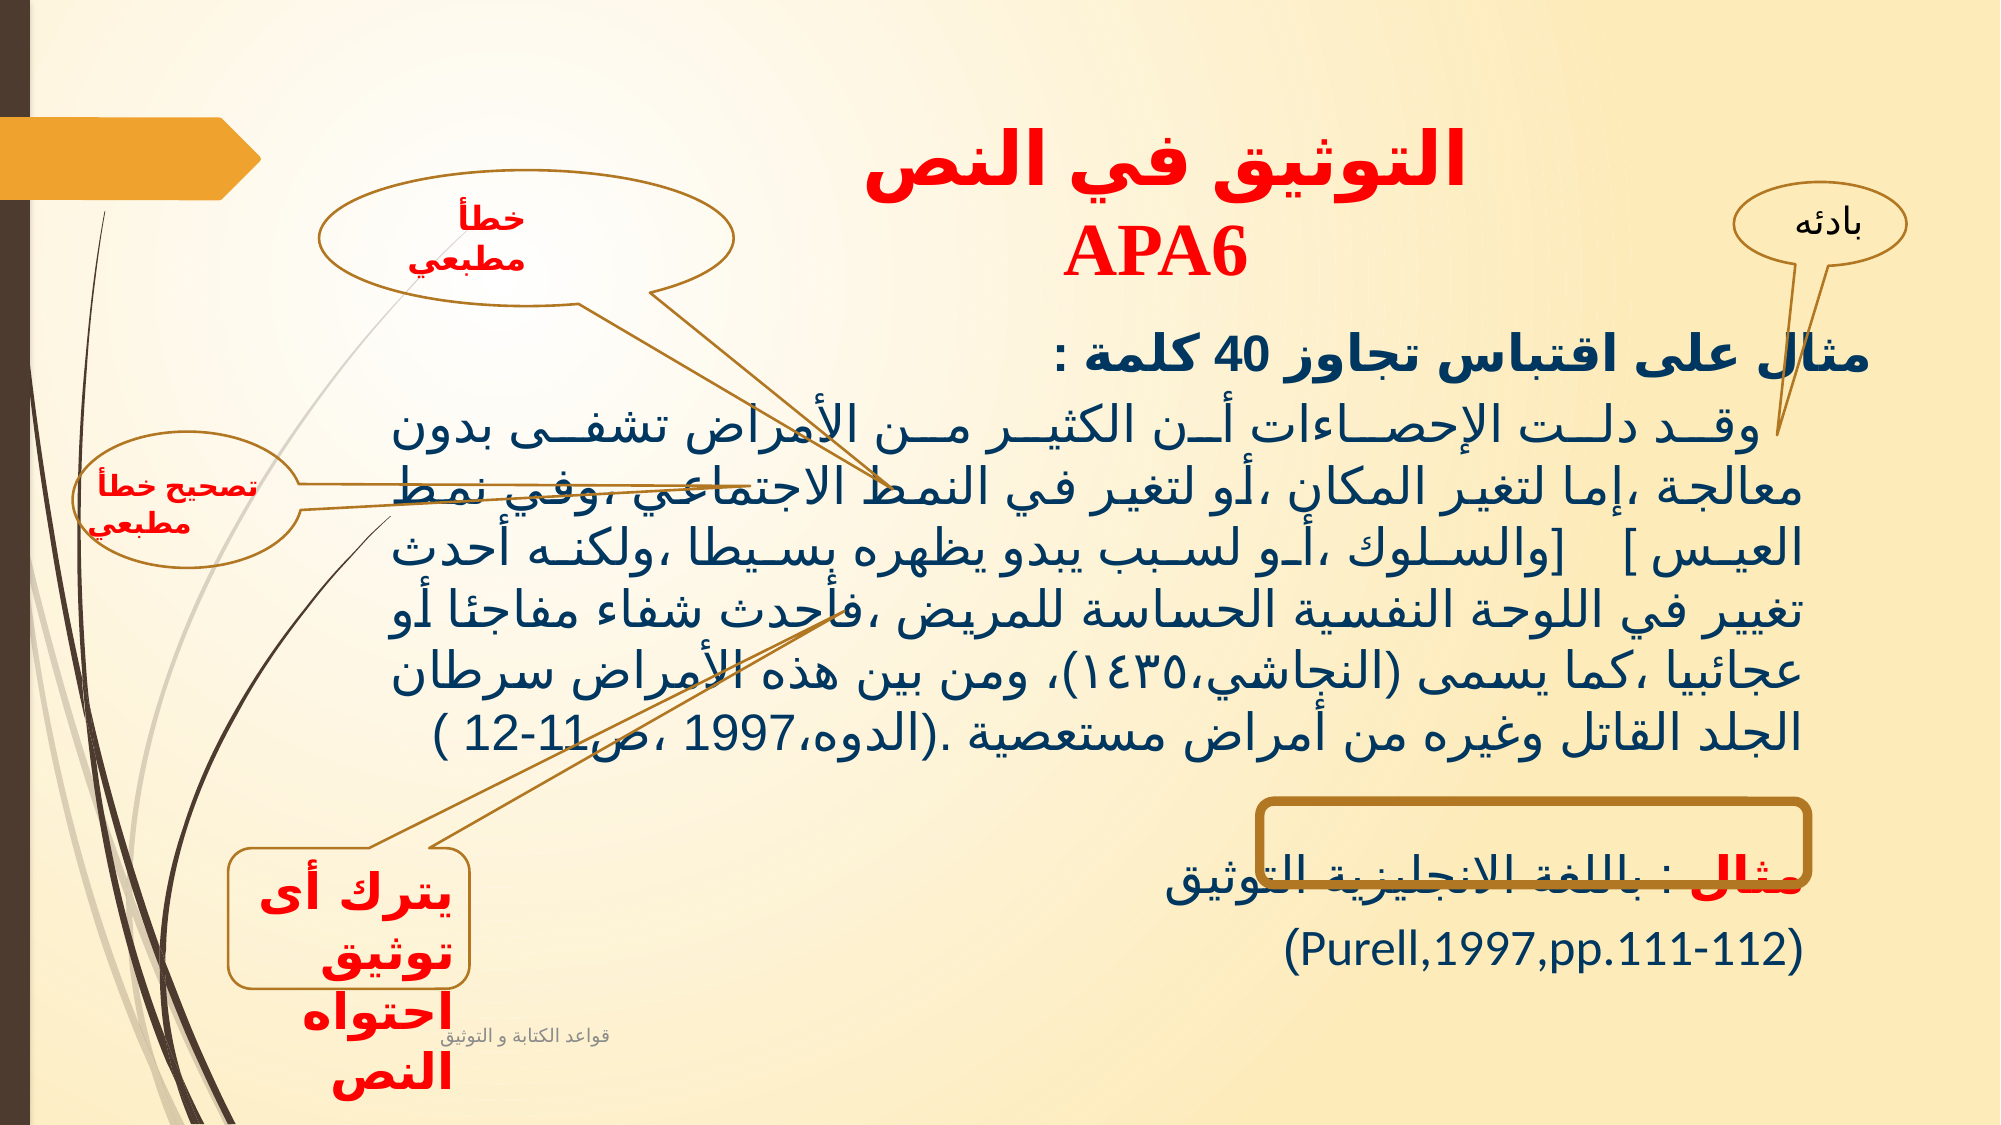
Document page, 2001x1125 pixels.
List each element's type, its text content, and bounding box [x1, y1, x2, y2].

list مثال على اقتباس تجاوز 40 كلمة : وقد دلت الإحصاءات أن الكثير من الأمراض تشفى بدون معالجة ،إما لتغير المكان ،أو لتغير في النمط الاجتماعي ،وفي نمط العيس ] [والسلوك ،أو لسبب يبدو يظهره بسيطا ،ولكنه أحدث تغيير في اللوحة النفسية الحساسة للمريض ،فأحدث شفاء مفاجئا أو عجائبيا ،كما يسمى (النجاشي،١٤٣٥)، ومن بين هذه الأمراض سرطان الجلد القاتل وغيره من أمراض مستعصية .(الدوه،1997 ،ص11-12 ) مثال : باللغة الانجليزية التوثيق (Purell,1997,pp.111-112) [375, 312, 1888, 1007]
text_box [236, 609, 846, 852]
text_box [104, 430, 270, 451]
text_box بادئه [1779, 190, 1937, 250]
title التوثيق في النص APA6 [425, 102, 1888, 312]
text_box [372, 168, 894, 491]
text_box يترك أى توثيق احتواه النص [228, 852, 470, 1108]
text_box خطأ مطبعي [358, 190, 542, 285]
text_box [1258, 799, 1809, 887]
footer قواعد الكتابة و التوثيق [470, 1006, 1675, 1067]
text_box [317, 196, 358, 280]
text_box [294, 472, 752, 527]
text_box تصحيح خطأ مطبعي [72, 451, 294, 547]
text_box [1732, 180, 1891, 437]
text_box [102, 547, 273, 570]
